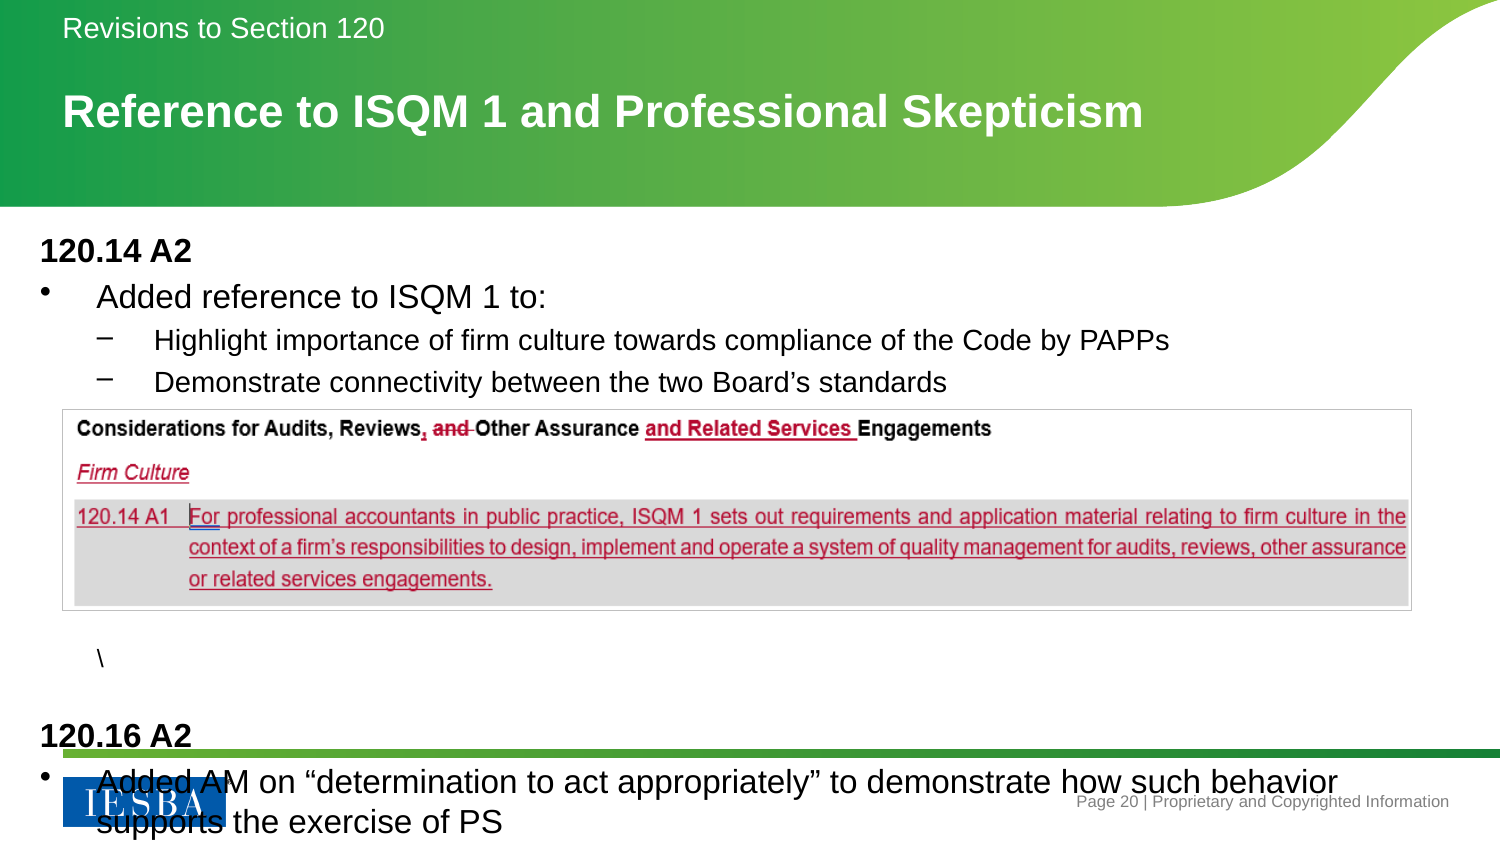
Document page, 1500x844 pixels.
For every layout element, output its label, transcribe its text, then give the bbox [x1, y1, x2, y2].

picture [0, 0, 1500, 207]
picture [63, 777, 232, 827]
list 120.14 A2 Added reference to ISQM 1 to: Highlight importance of firm culture towards compliance of the Code by PAPPs Demonstrate connectivity between the two Board’s standards \ 120.16 A2 Added AM on “determination to act appropriately” to demonstrate how such behavior supports the exercise of PS [24, 221, 1450, 747]
title Reference to ISQM 1 and Professional Skepticism [62, 46, 1300, 172]
subtitle Revisions to Section 120 [62, 9, 500, 38]
picture [61, 409, 1412, 611]
